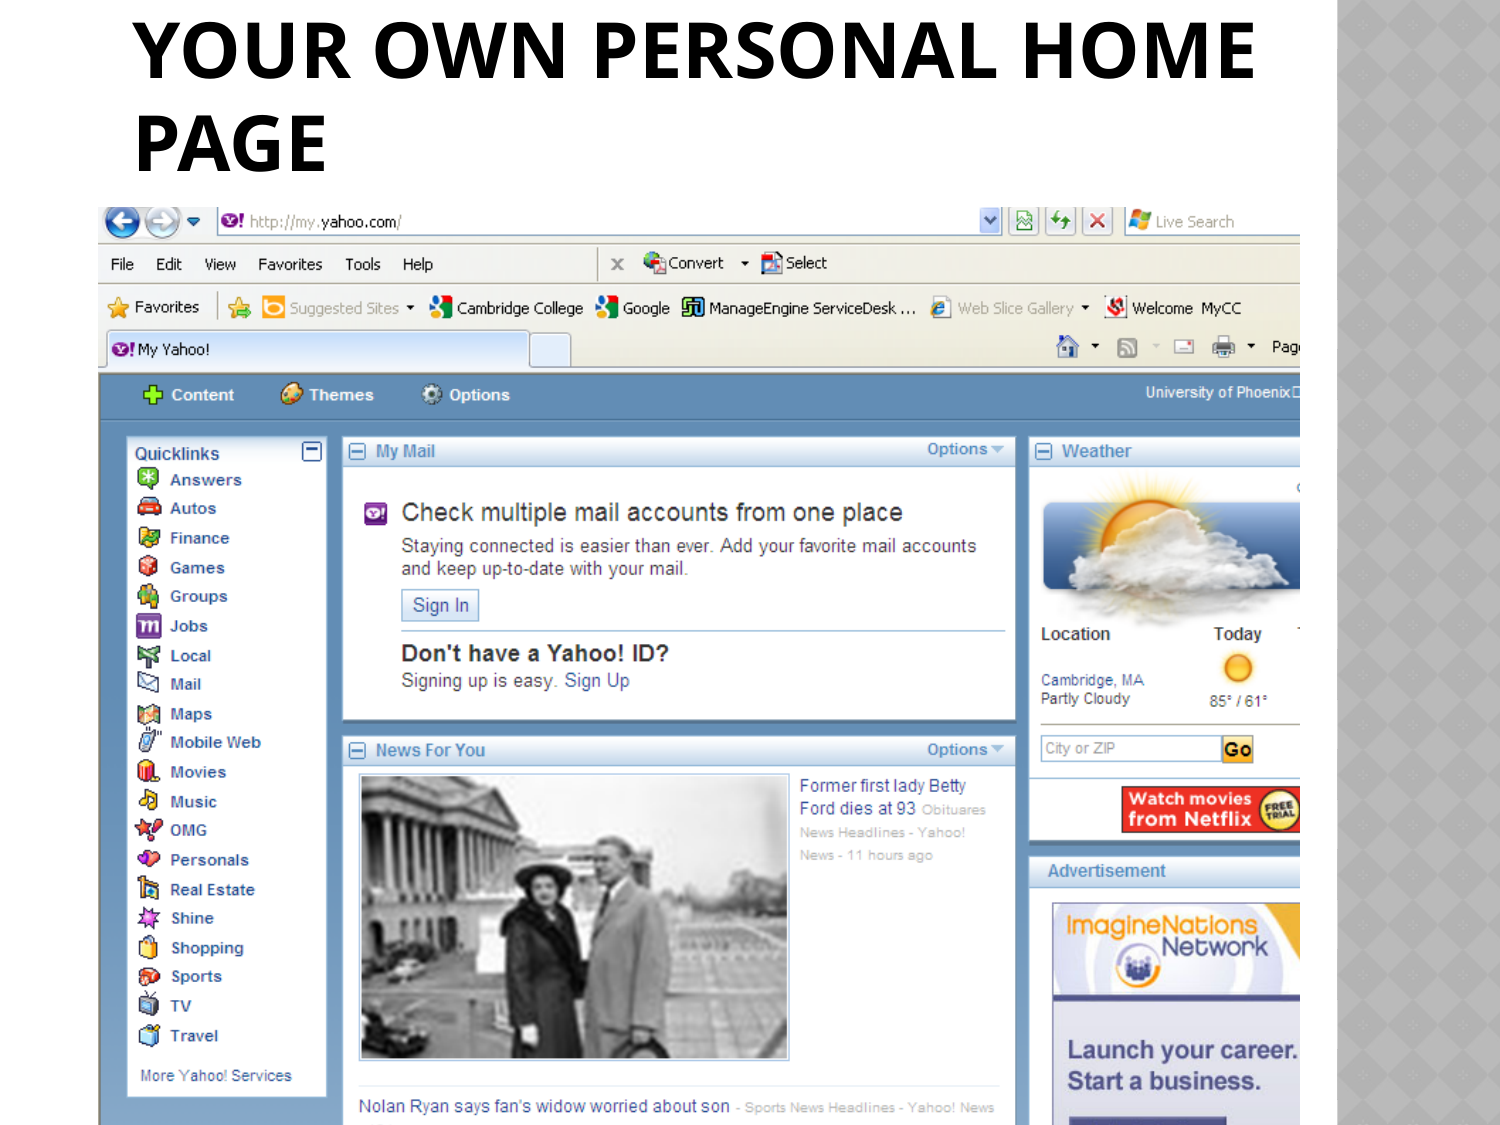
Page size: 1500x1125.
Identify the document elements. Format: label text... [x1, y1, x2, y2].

title Your own personal home page [125, 0, 1313, 188]
picture [87, 206, 1301, 1125]
